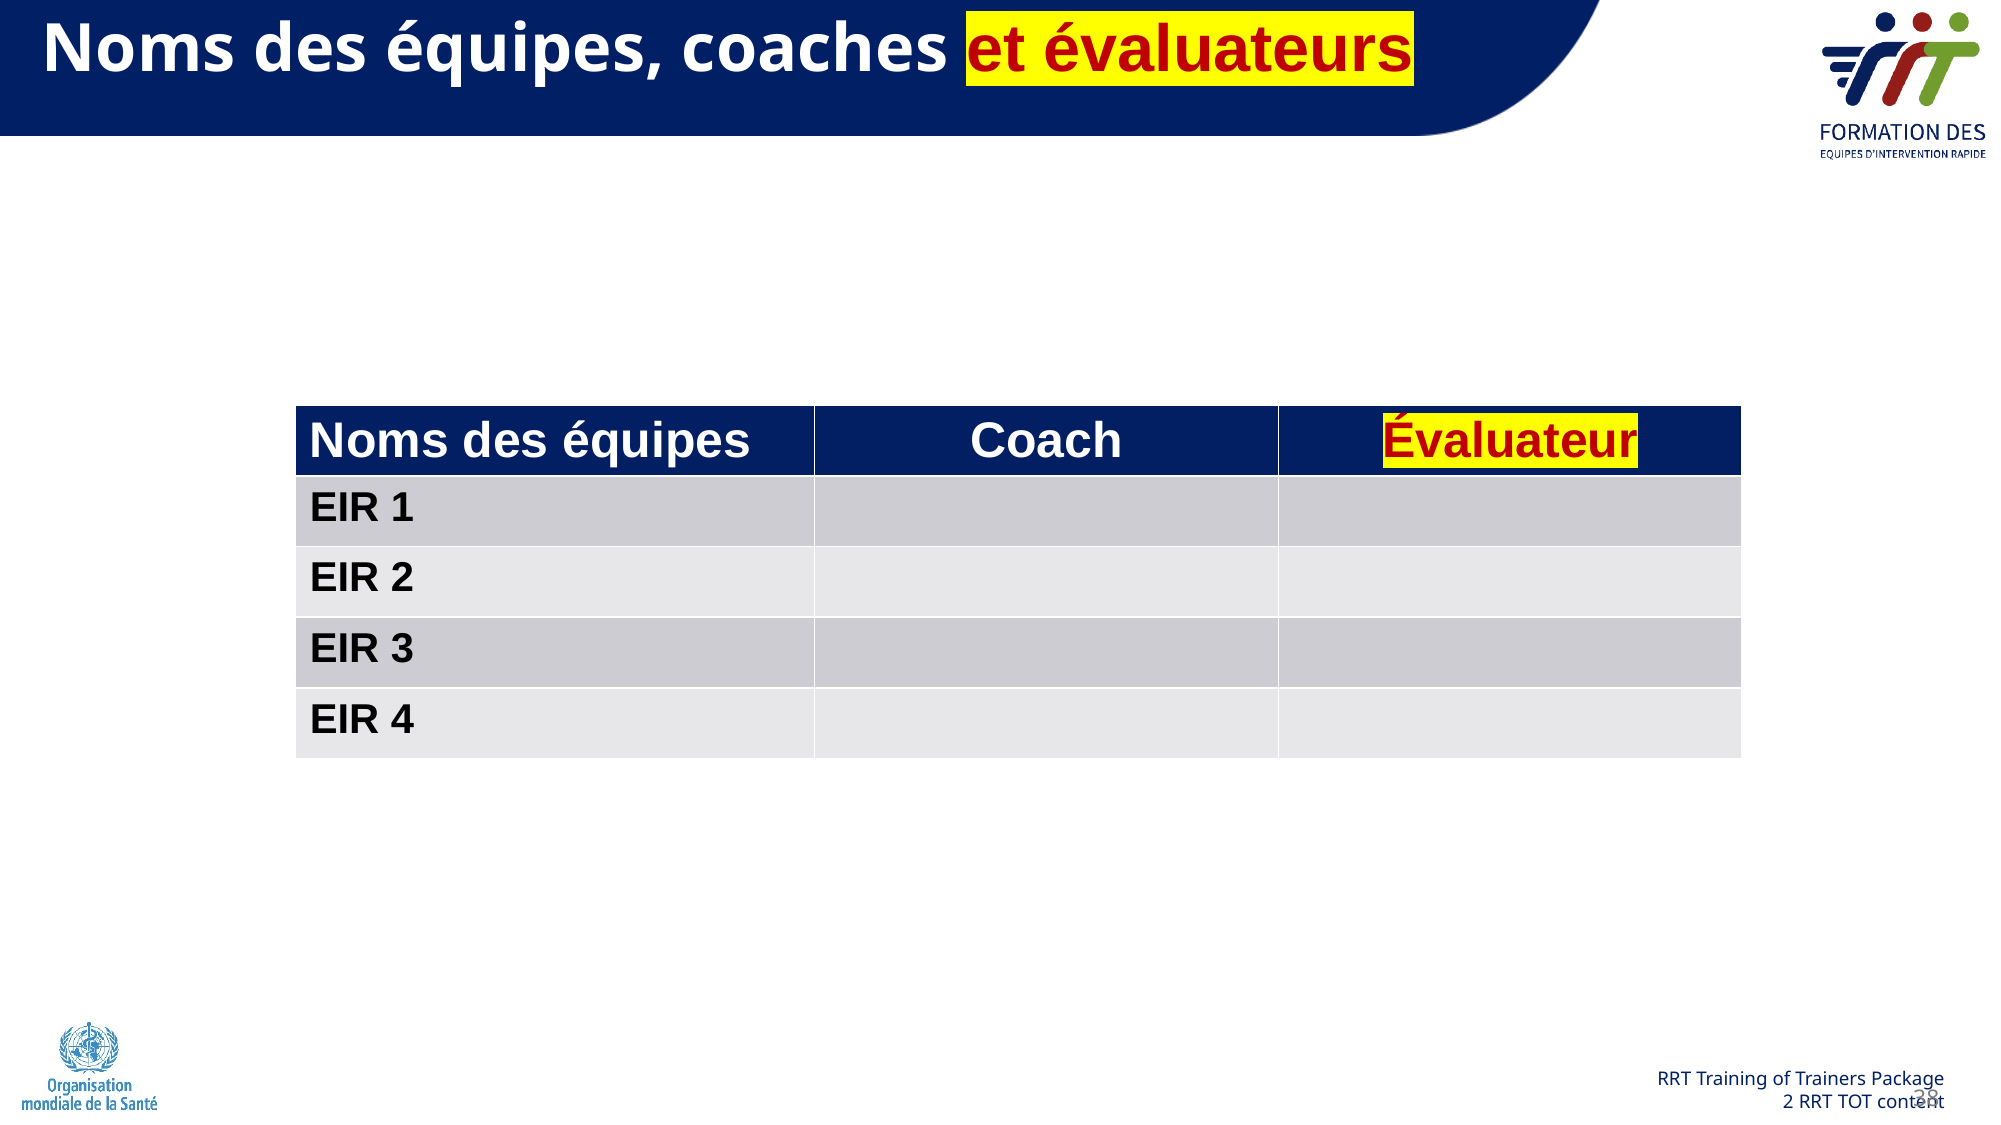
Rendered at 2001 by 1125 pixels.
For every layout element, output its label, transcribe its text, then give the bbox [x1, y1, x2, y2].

table_cell EIR 4 [296, 689, 814, 758]
table_cell [815, 618, 1278, 687]
table_cell [1279, 618, 1741, 687]
picture [20, 1020, 158, 1111]
table_cell [815, 547, 1278, 616]
table_header Évaluateur [1279, 406, 1741, 475]
table_header Coach [815, 406, 1278, 475]
picture [0, 0, 1623, 136]
table_cell EIR 1 [296, 477, 814, 546]
table_cell [815, 477, 1278, 546]
table_cell [1279, 477, 1741, 546]
table_cell EIR 3 [296, 618, 814, 687]
table_cell EIR 2 [296, 547, 814, 616]
table_cell [1279, 689, 1741, 758]
table_header Noms des équipes [296, 406, 814, 475]
title Noms des équipes, coaches et évaluateurs [33, 0, 1471, 104]
picture [1820, 11, 1986, 160]
table_cell [815, 689, 1278, 758]
table_cell [1279, 547, 1741, 616]
